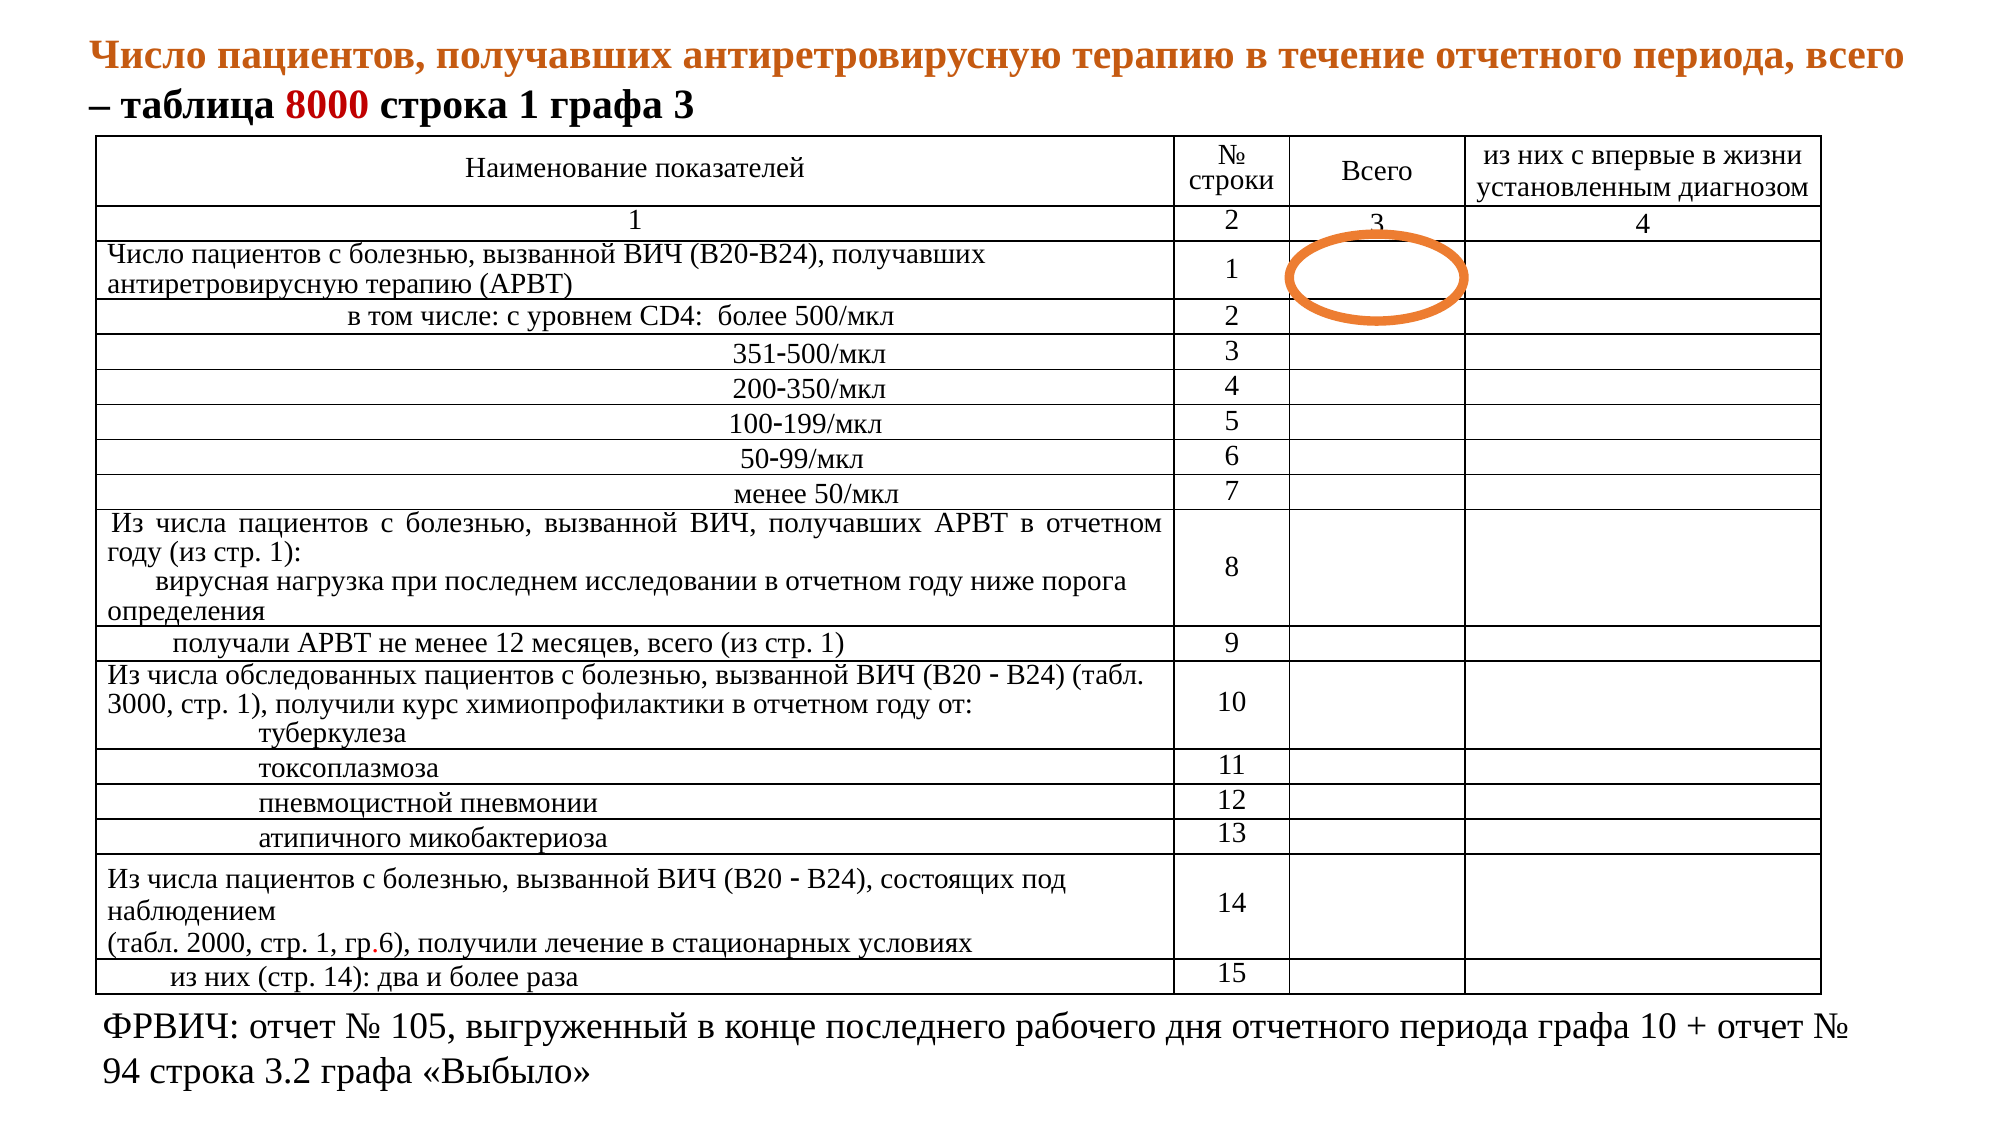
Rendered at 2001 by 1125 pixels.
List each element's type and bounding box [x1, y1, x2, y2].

table_cell [1466, 440, 1820, 474]
table_cell [97, 405, 1173, 439]
table_cell [97, 207, 1173, 240]
table_cell [1290, 370, 1464, 404]
table_cell [97, 440, 1173, 474]
table_cell [1175, 510, 1289, 625]
table_cell [1466, 510, 1820, 625]
table_cell [1290, 440, 1464, 474]
text_box [87, 993, 1904, 1099]
table_cell [1290, 207, 1464, 240]
table_cell [97, 662, 1173, 748]
table_cell [1466, 405, 1820, 439]
table_cell [1466, 627, 1820, 660]
table_cell [1175, 662, 1289, 748]
table_cell [97, 242, 1173, 298]
table_cell [1457, 288, 1464, 298]
table_cell [1175, 855, 1289, 958]
table_cell [1175, 440, 1289, 474]
table_cell [1433, 242, 1464, 268]
table_cell [1175, 475, 1289, 509]
table_cell [97, 475, 1173, 509]
table_cell [1290, 289, 1297, 298]
table_cell [1175, 405, 1289, 439]
table_cell [1290, 750, 1464, 783]
table_cell [1290, 627, 1464, 660]
text_box [74, 19, 1926, 135]
table_cell [1175, 750, 1289, 783]
table_cell [1175, 300, 1289, 333]
table_cell [97, 820, 1173, 853]
table_cell [1466, 662, 1820, 748]
text_box [1288, 233, 1466, 323]
table_header [97, 137, 1173, 205]
table_cell [97, 960, 1173, 993]
table_cell [1466, 370, 1820, 404]
table_cell [97, 785, 1173, 818]
table_cell [1290, 785, 1464, 818]
table_cell [1290, 405, 1464, 439]
table_cell [1175, 820, 1289, 853]
table_cell [1175, 627, 1289, 660]
table_cell [1466, 785, 1820, 818]
table_cell [97, 300, 1173, 333]
table_cell [1466, 207, 1820, 240]
table_header [1466, 137, 1820, 205]
table_cell [1175, 960, 1289, 993]
table_cell [1466, 855, 1820, 958]
table_cell [1175, 370, 1289, 404]
table_cell [1466, 335, 1820, 369]
table_cell [1466, 475, 1820, 509]
table_cell [97, 627, 1173, 660]
table_cell [97, 855, 1173, 958]
table_cell [1175, 335, 1289, 369]
table_cell [1175, 207, 1289, 240]
table_cell [1290, 475, 1464, 509]
table_cell [1290, 300, 1464, 333]
table_cell [97, 510, 1173, 625]
table_cell [97, 750, 1173, 783]
table_cell [1290, 242, 1320, 266]
table_cell [1466, 960, 1820, 993]
table_header [1290, 137, 1464, 205]
table_cell [1466, 300, 1820, 333]
table_cell [1175, 242, 1289, 298]
table_cell [1290, 510, 1464, 625]
table_cell [1290, 662, 1464, 748]
table_cell [97, 370, 1173, 404]
table_cell [1290, 855, 1464, 958]
table_cell [1466, 820, 1820, 853]
table_cell [1290, 335, 1464, 369]
table_header [1175, 137, 1289, 205]
table_cell [1175, 785, 1289, 818]
table_cell [1290, 960, 1464, 993]
table_cell [1466, 242, 1820, 298]
table_cell [1466, 750, 1820, 783]
table_cell [97, 335, 1173, 369]
table_cell [1290, 820, 1464, 853]
